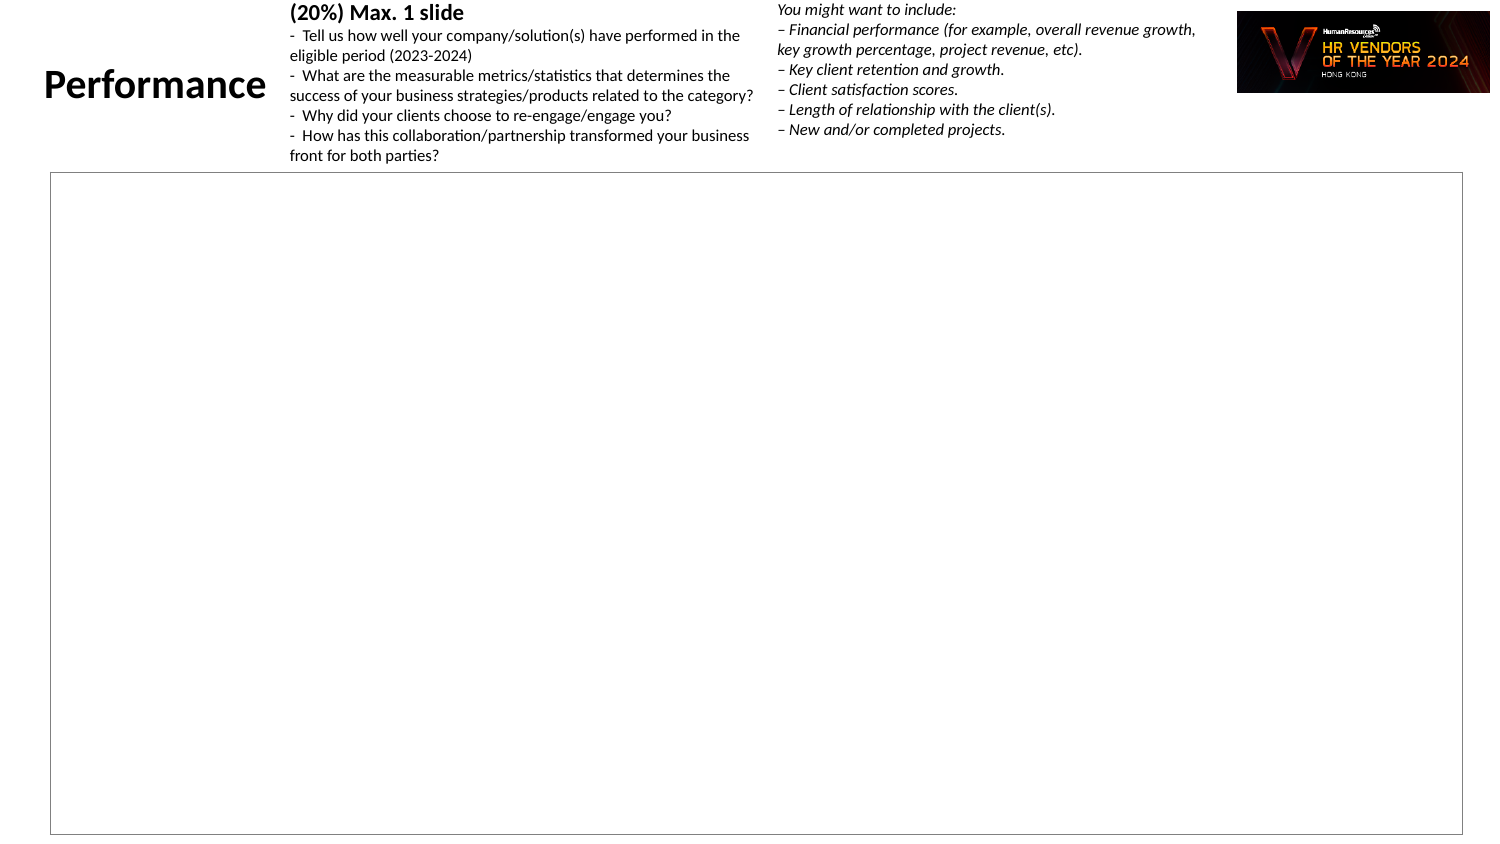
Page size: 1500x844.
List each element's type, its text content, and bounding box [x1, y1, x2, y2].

picture [1237, 11, 1490, 93]
table_header [51, 173, 1462, 834]
text_box (20%) Max. 1 slide - Tell us how well your company/solution(s) have performed in the eligible period (2023-2024) - What are the measurable metrics/statistics that determines the success of your business strategies/products related to the category? - Why did your clients choose to re-engage/engage you? - How has this collaboration/partnership transformed your business front for both parties? [274, 0, 788, 172]
text_box You might want to include: – Financial performance (for example, overall revenue growth, key growth percentage, project revenue, etc). – Key client retention and growth. – Client satisfaction scores. – Length of relationship with the client(s). – New and/or completed projects. [762, 0, 1213, 147]
text_box Performance [29, 15, 274, 147]
